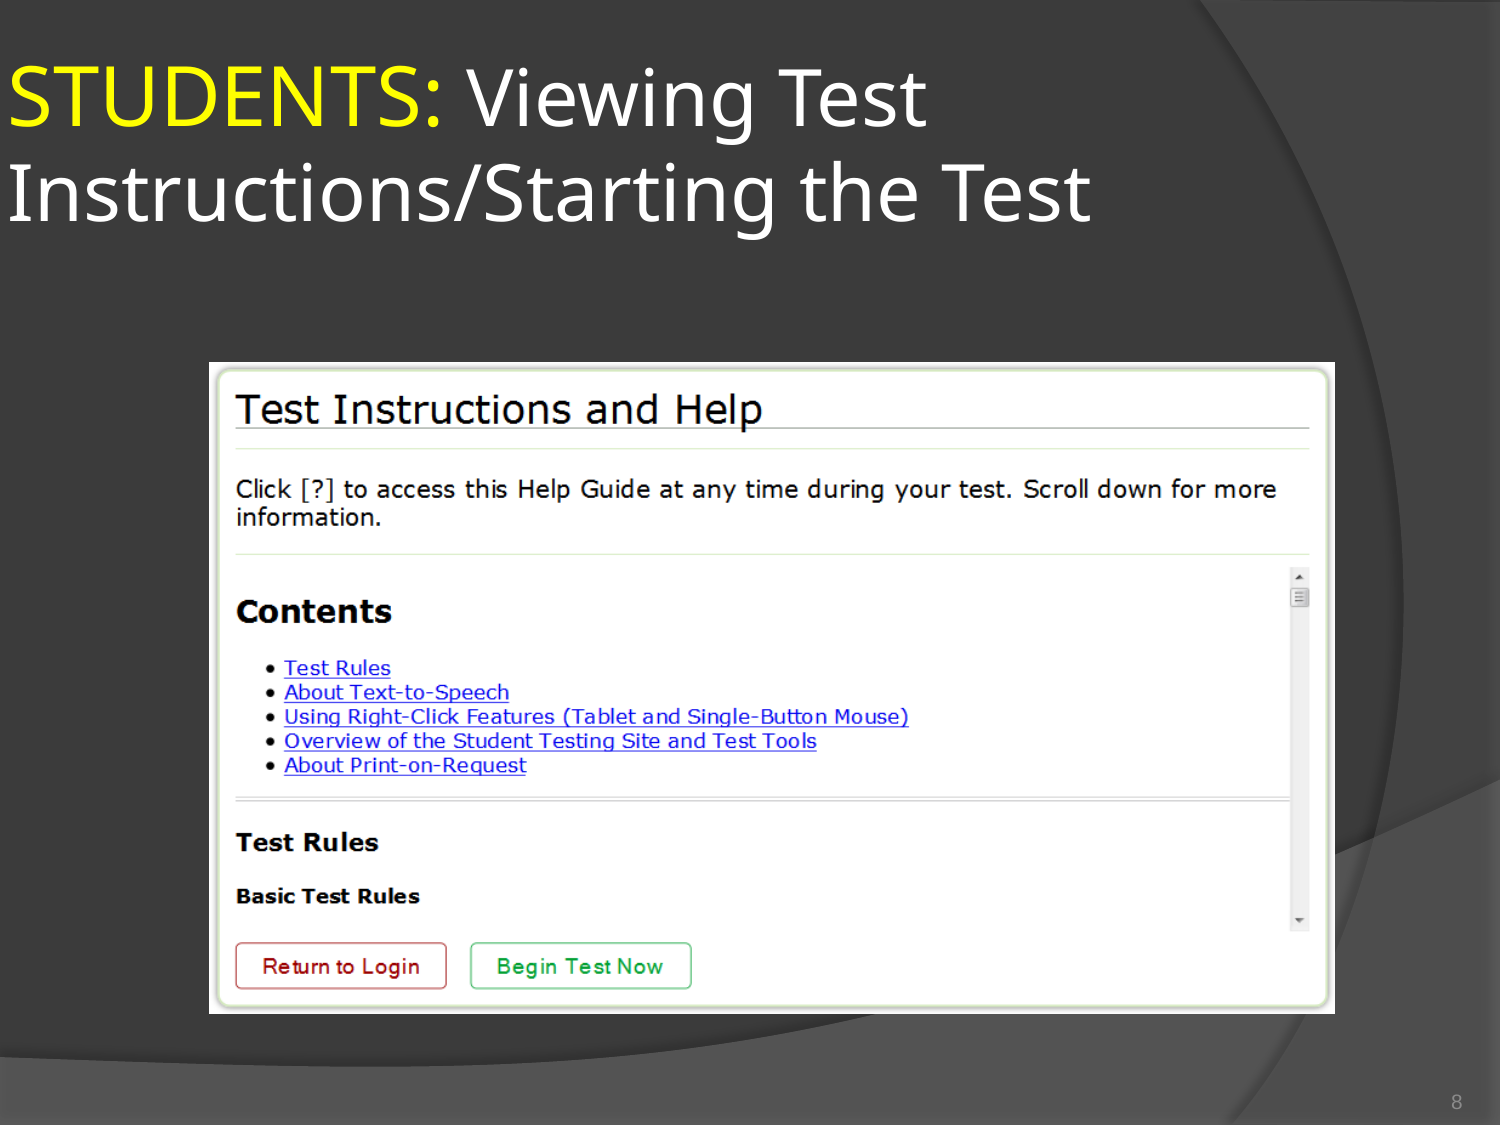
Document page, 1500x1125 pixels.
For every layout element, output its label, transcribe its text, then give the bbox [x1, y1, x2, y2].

picture [208, 362, 1335, 1014]
title STUDENTS: Viewing Test Instructions/Starting the Test [0, 52, 1500, 228]
slide_number 8 [1337, 1053, 1463, 1114]
